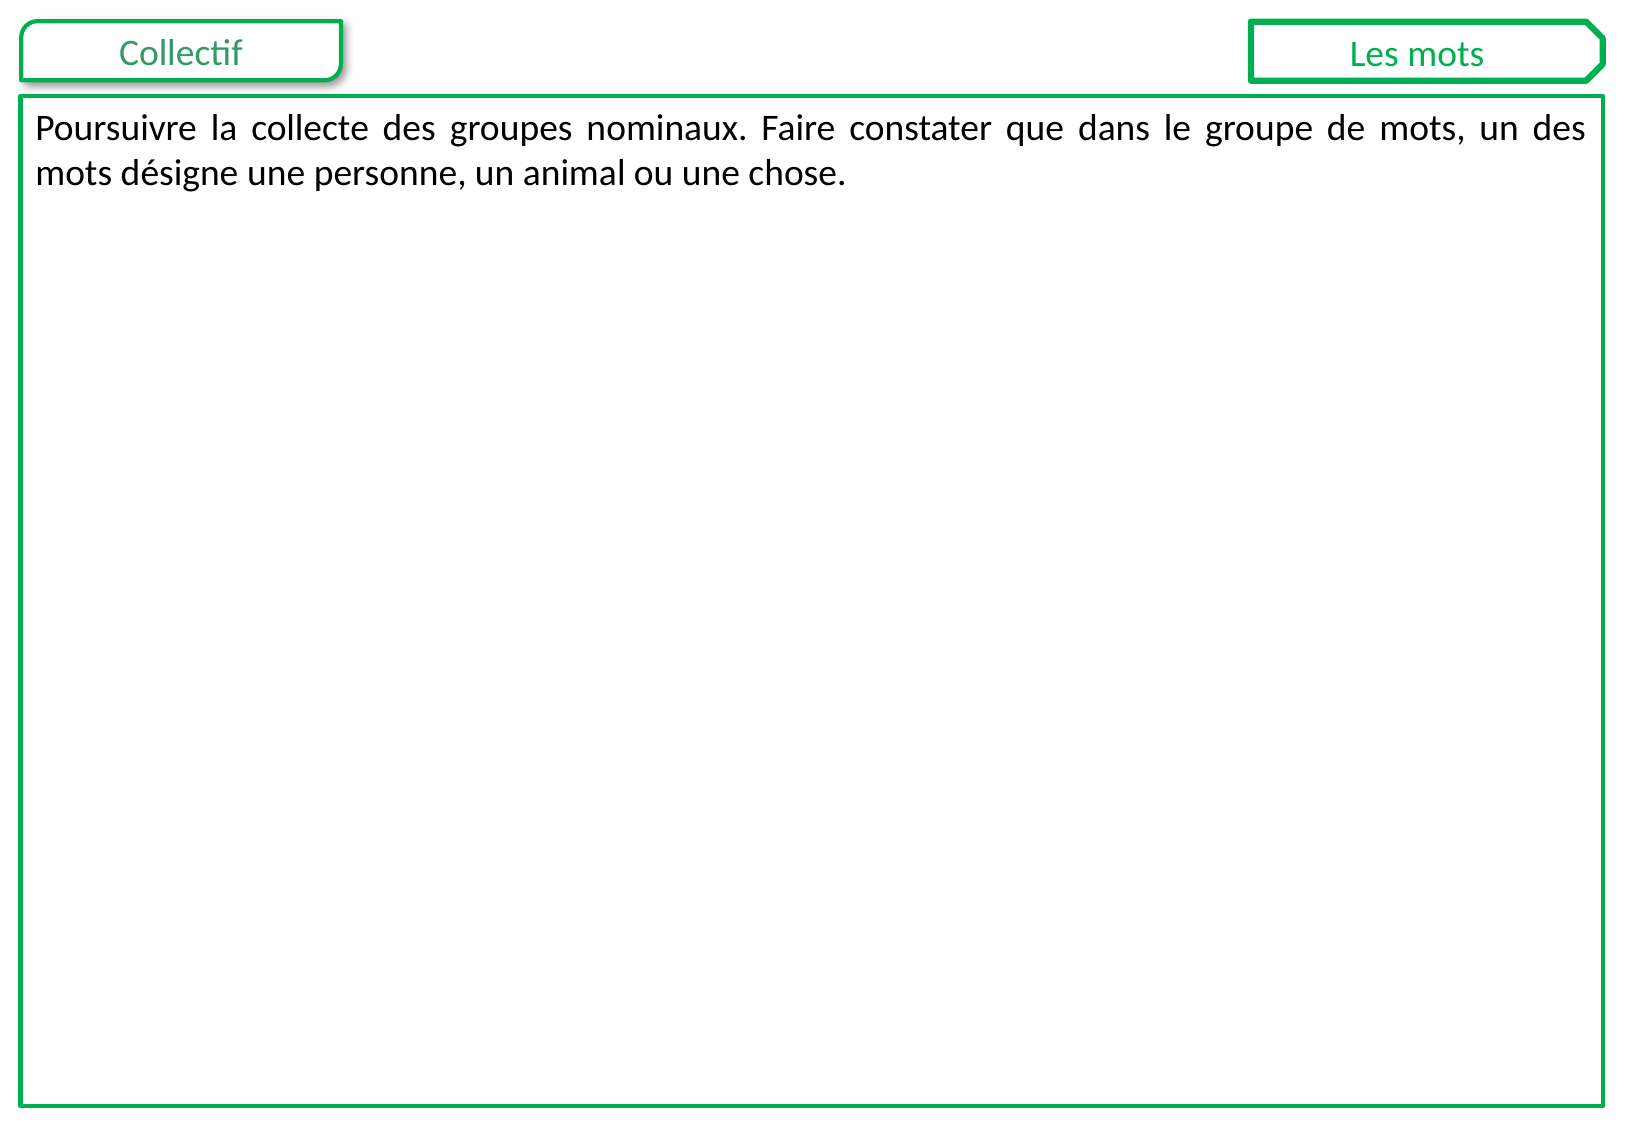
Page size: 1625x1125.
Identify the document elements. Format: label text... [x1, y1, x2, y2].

list Poursuivre la collecte des groupes nominaux. Faire constater que dans le groupe de mots, un des mots désigne une personne, un animal ou une chose. [18, 94, 1605, 1108]
list Les mots [1250, 21, 1584, 81]
